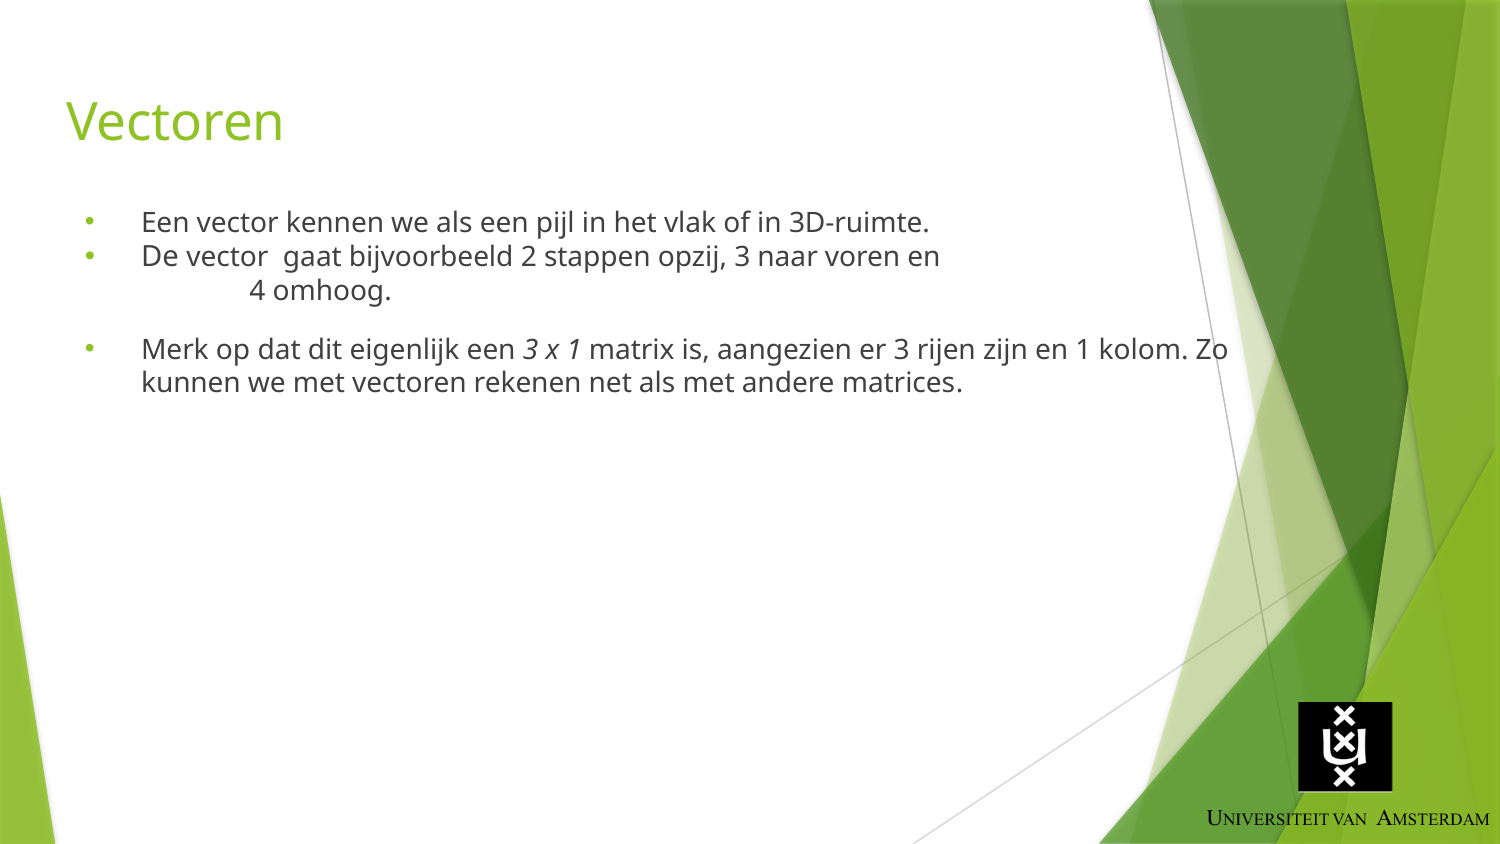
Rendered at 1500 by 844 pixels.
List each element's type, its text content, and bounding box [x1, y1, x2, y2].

title Vectoren [51, 72, 1449, 167]
picture [1192, 701, 1500, 844]
